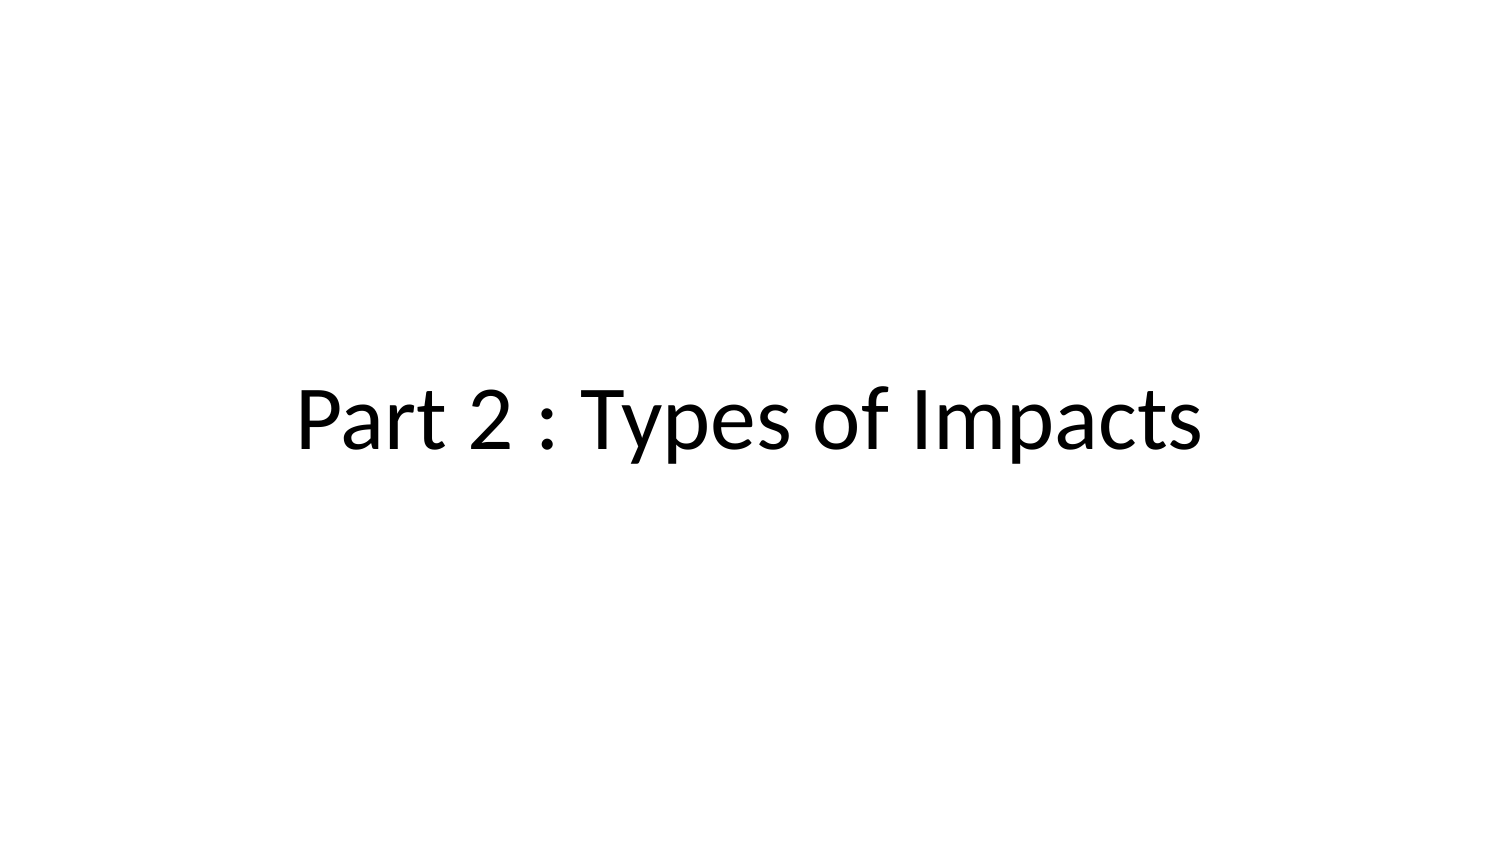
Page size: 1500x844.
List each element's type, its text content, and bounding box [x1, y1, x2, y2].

title Part 2 : Types of Impacts [75, 342, 1425, 484]
